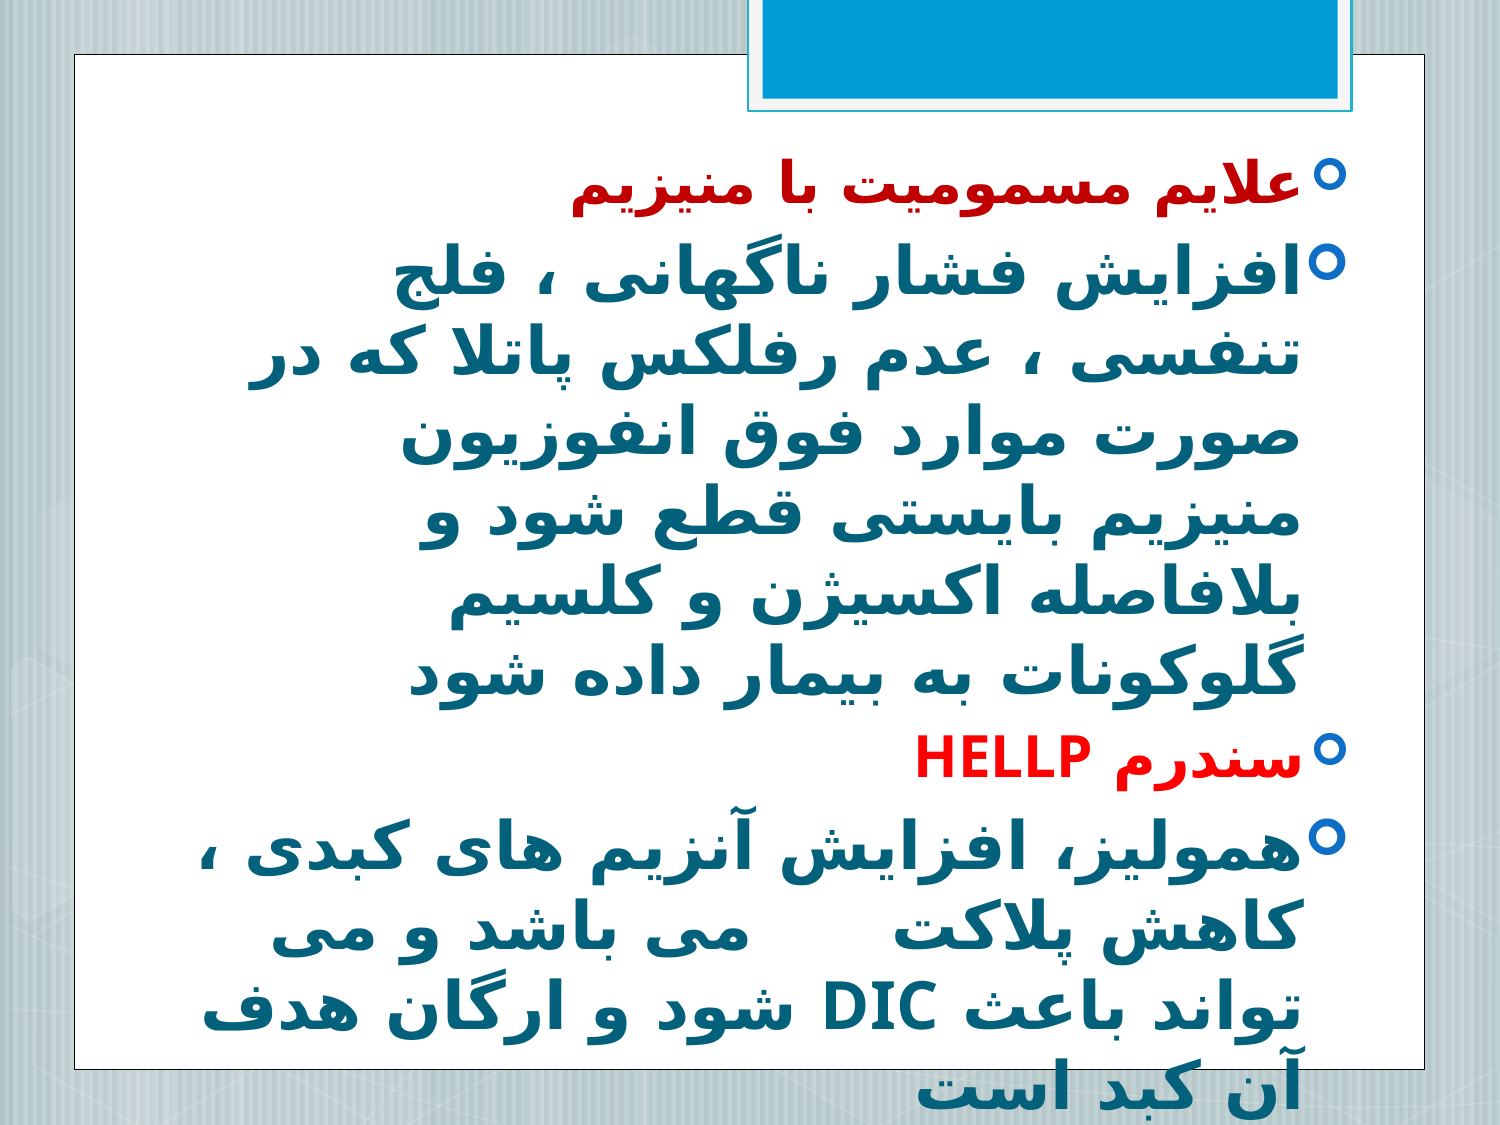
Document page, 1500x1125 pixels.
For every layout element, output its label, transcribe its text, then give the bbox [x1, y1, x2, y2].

list علایم مسمومیت با منیزیم افزایش فشار ناگهانی ، فلج تنفسی ، عدم رفلکس پاتلا که در صورت موارد فوق انفوزیون منیزیم بایستی قطع شود و بلافاصله اکسیژن و کلسیم گلوکونات به بیمار داده شود سندرم HELLP همولیز، افزایش آنزیم های کبدی ، کاهش پلاکت می باشد و می تواند باعث DIC شود و ارگان هدف آن کبد است [171, 137, 1377, 1012]
